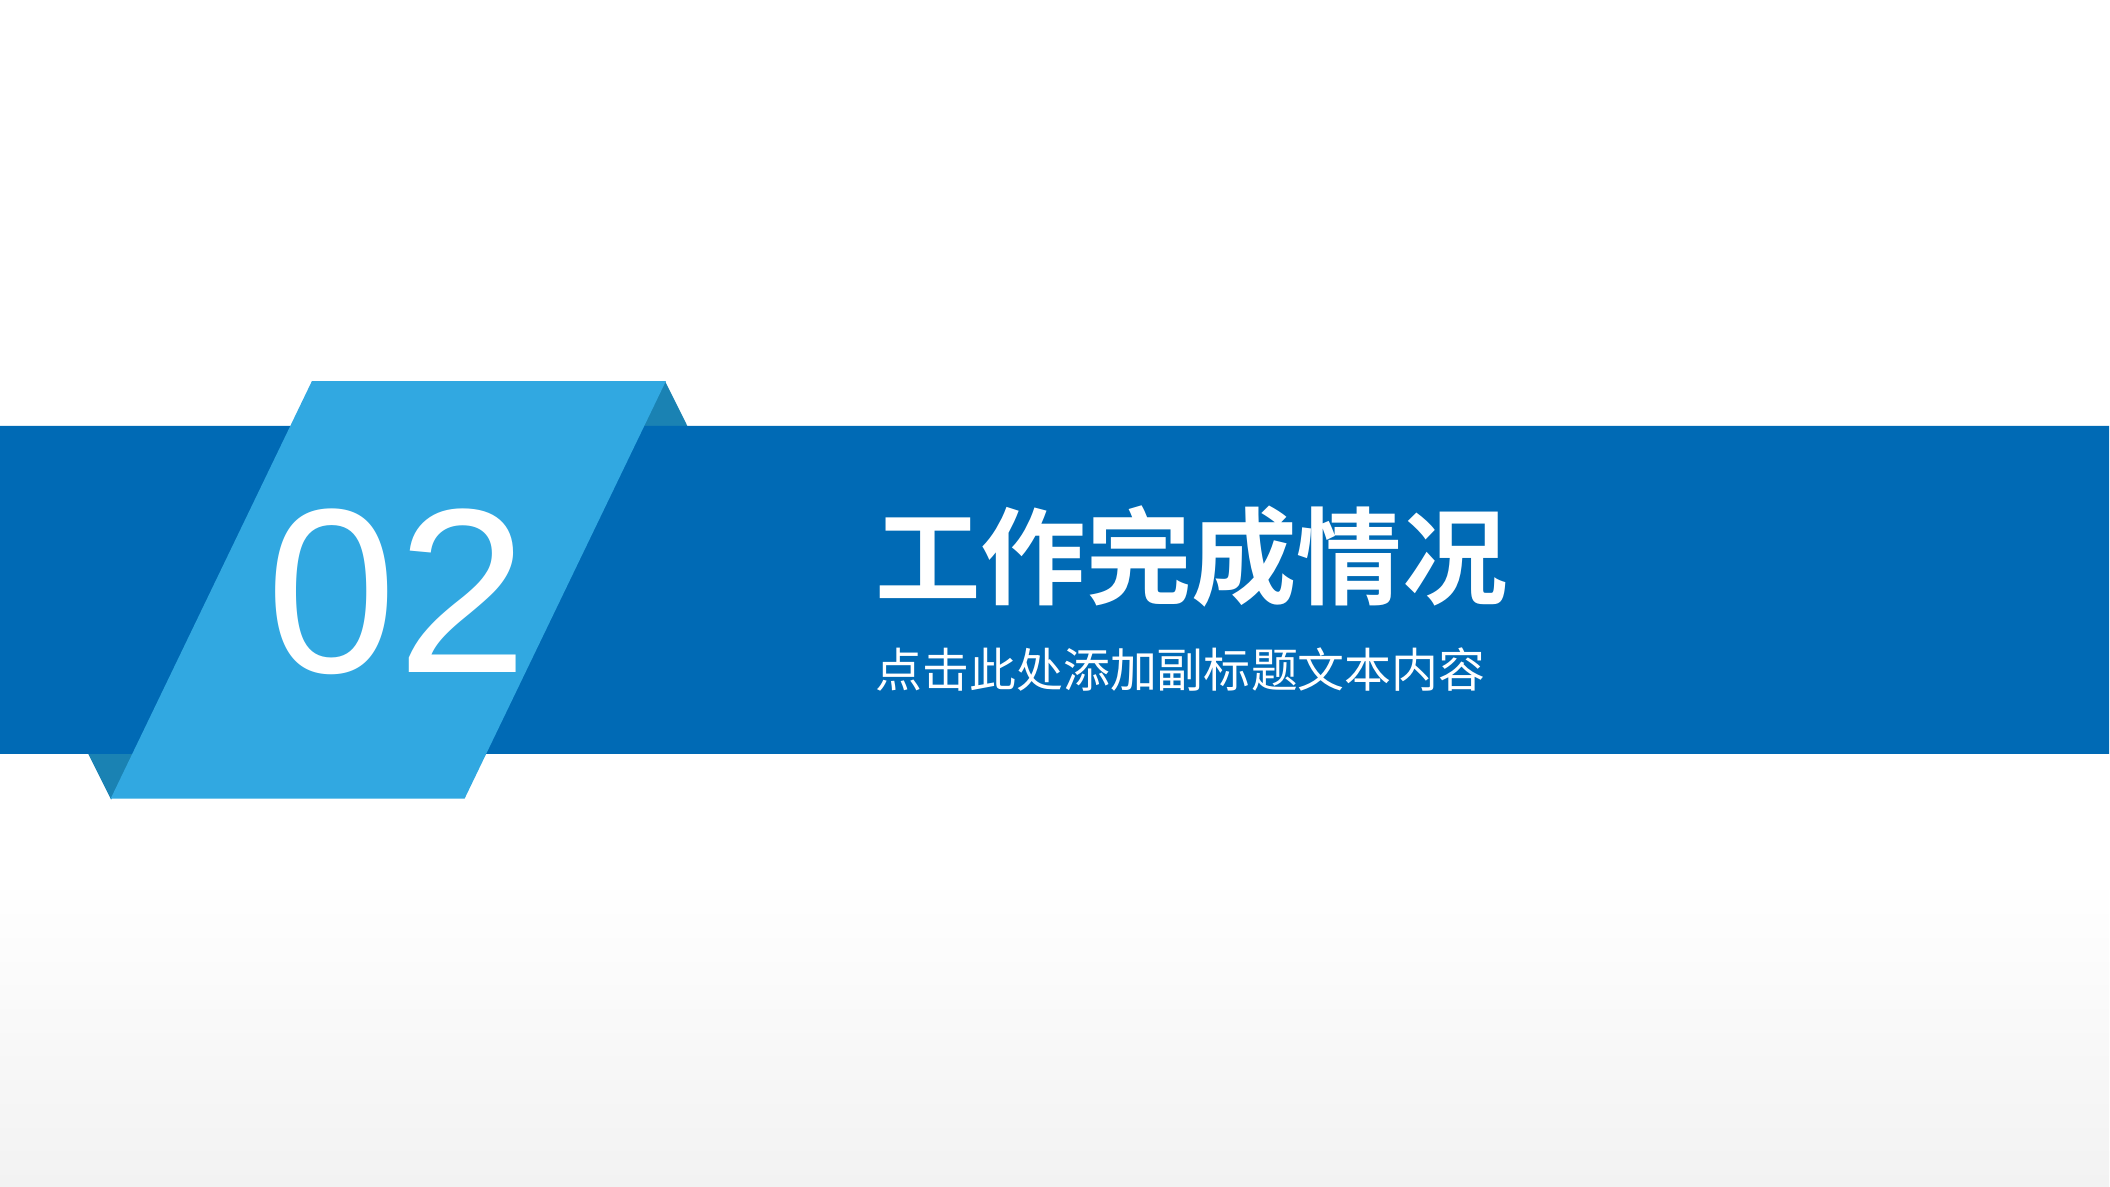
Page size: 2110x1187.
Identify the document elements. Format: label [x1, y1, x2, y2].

text_box [0, 380, 2110, 800]
